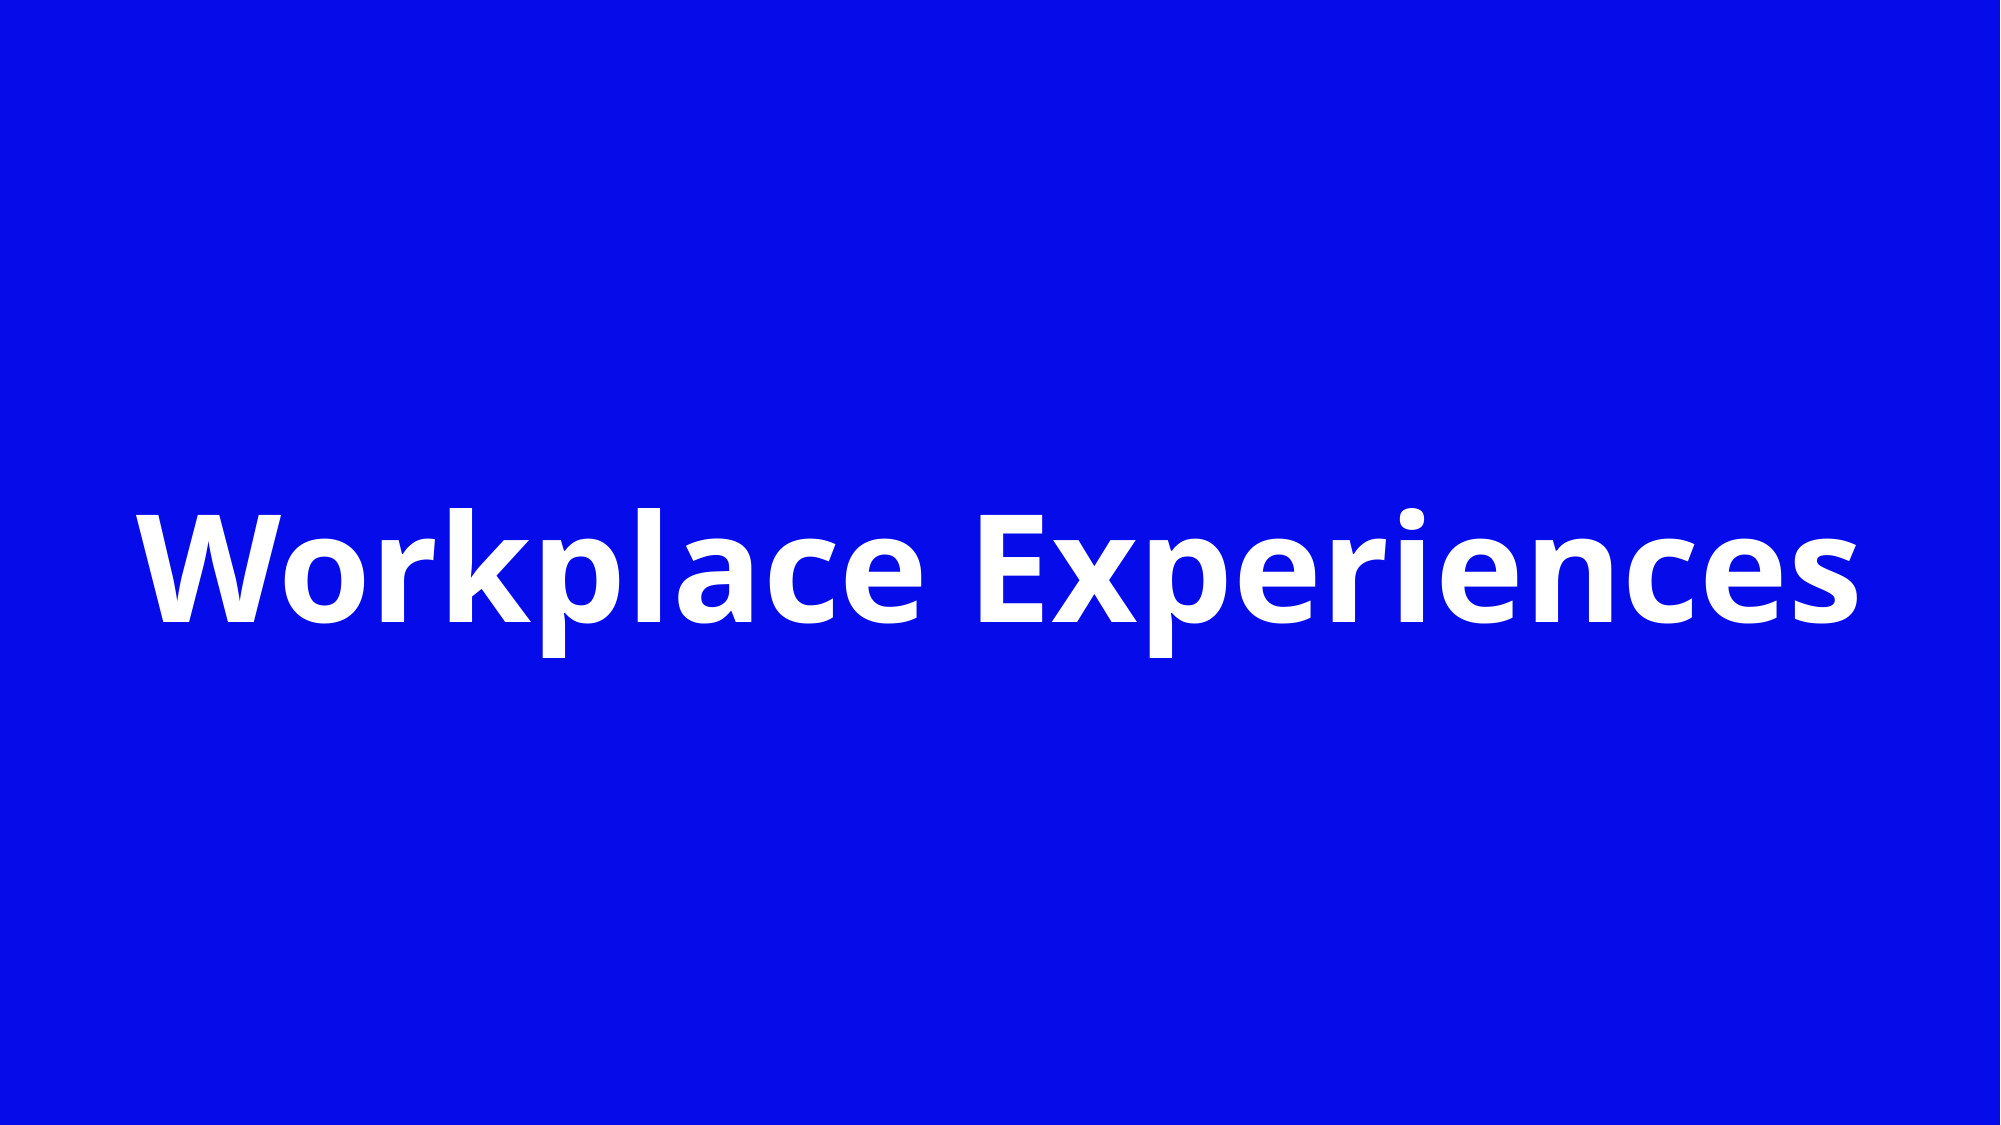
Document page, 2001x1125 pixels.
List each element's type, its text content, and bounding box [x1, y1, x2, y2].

text_box Workplace Experiences [0, 0, 2000, 1125]
